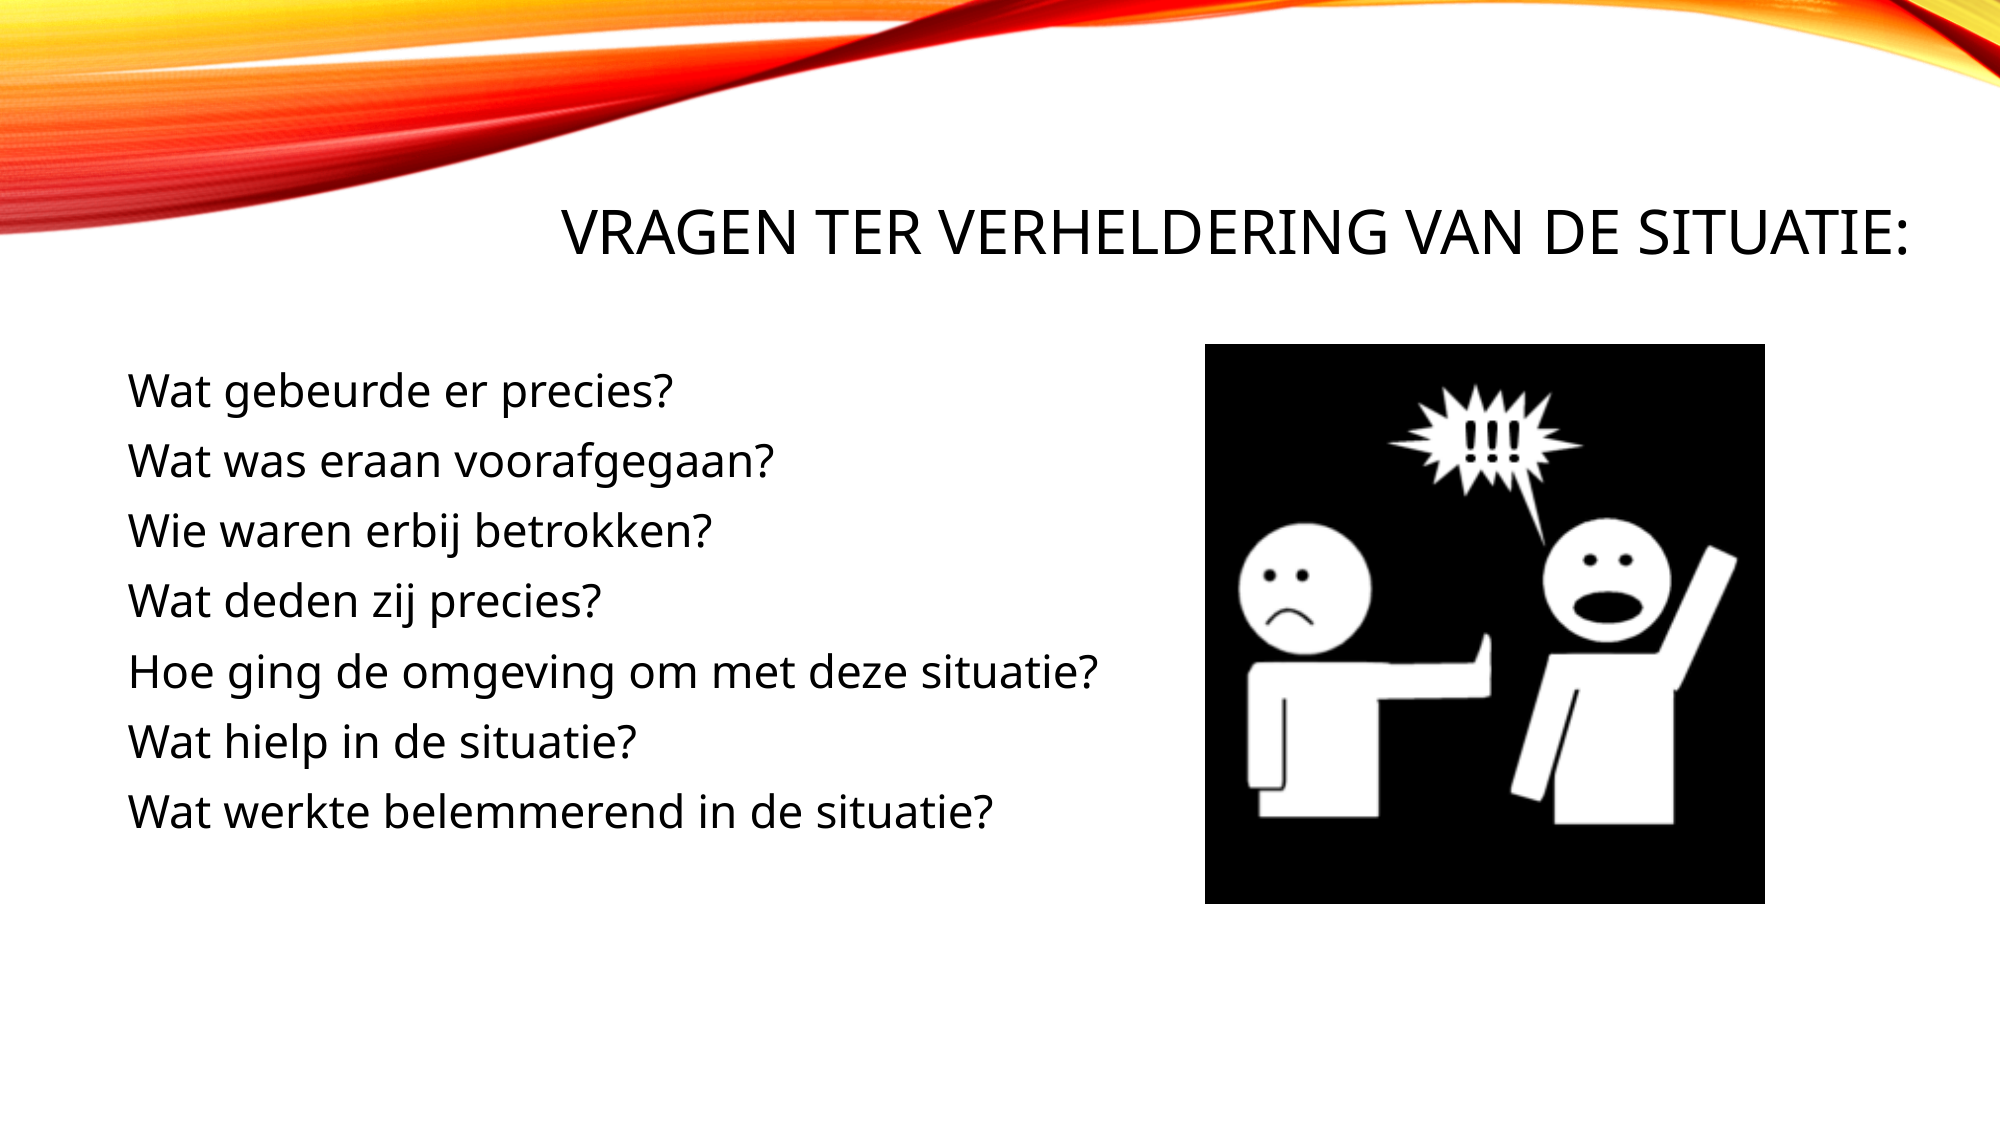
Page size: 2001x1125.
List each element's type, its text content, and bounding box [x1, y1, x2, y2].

picture [0, 0, 2000, 237]
title Vragen ter verheldering van de situatie: [514, 165, 1927, 378]
list Wat gebeurde er precies? Wat was eraan voorafgegaan? Wie waren erbij betrokken? Wat deden zij precies? Hoe ging de omgeving om met deze situatie? Wat hielp in de situatie? Wat werkte belemmerend in de situatie? [112, 360, 1888, 1021]
picture [1205, 344, 1765, 904]
